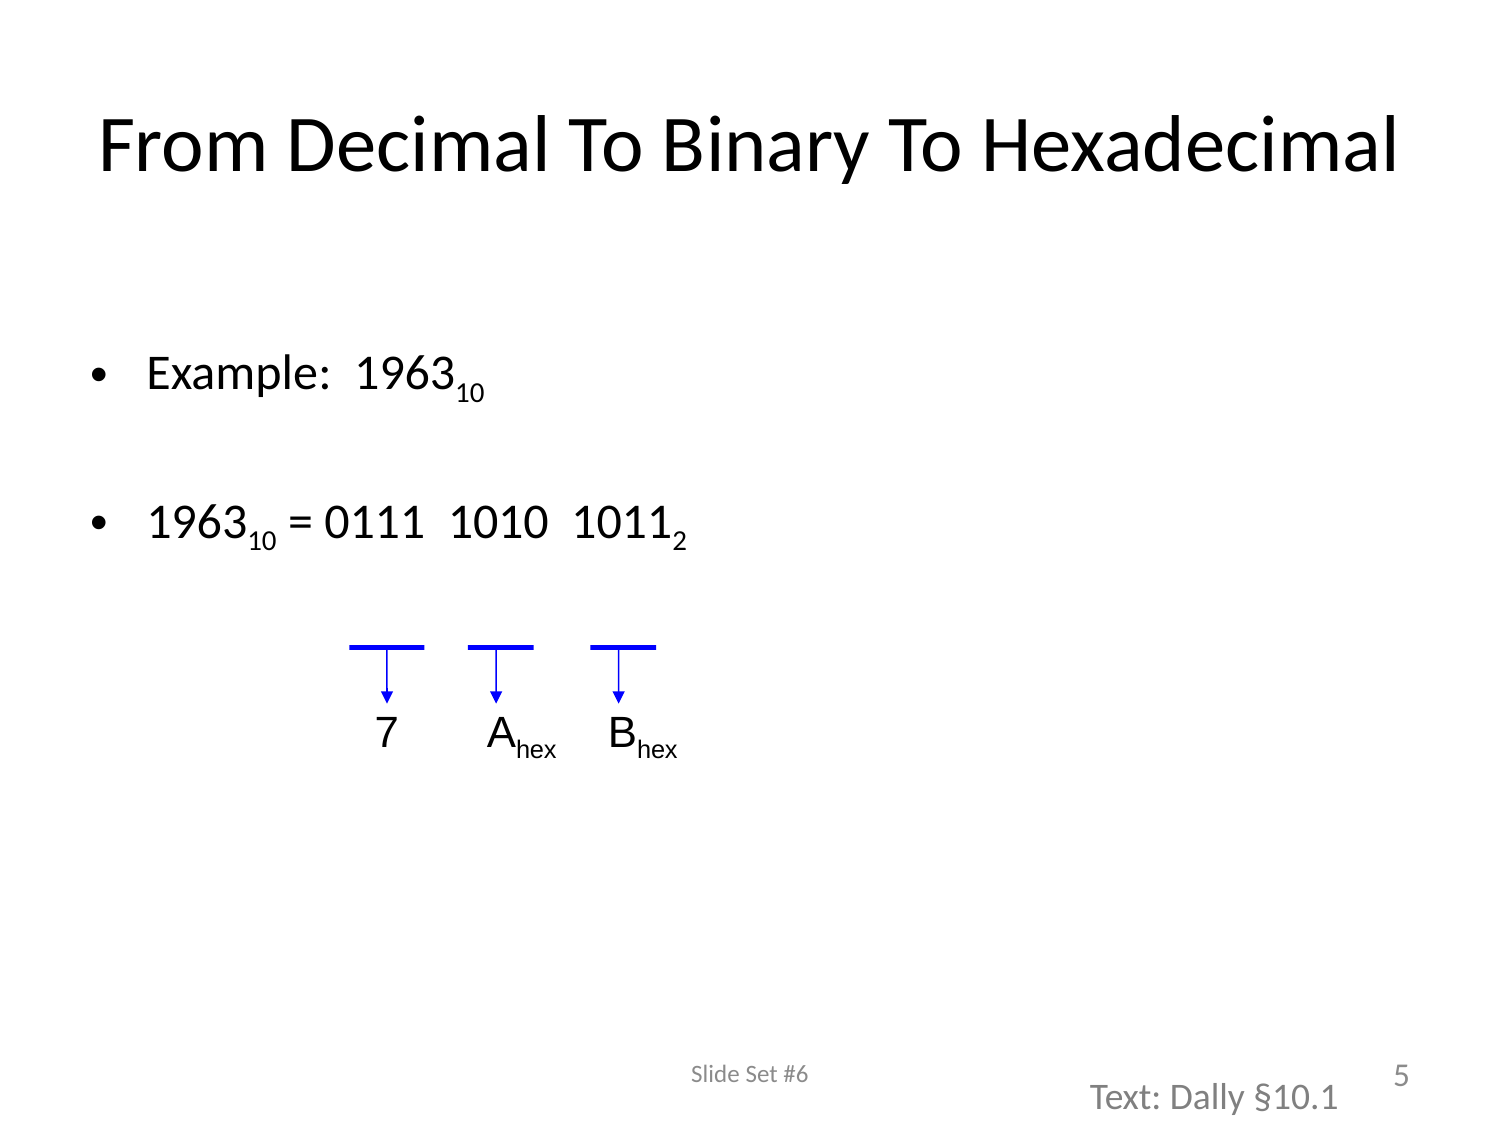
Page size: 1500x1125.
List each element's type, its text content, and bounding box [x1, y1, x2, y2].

title From Decimal To Binary To Hexadecimal [75, 45, 1425, 233]
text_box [349, 647, 425, 757]
list Example: 196310 196310 = 0111 1010 10112 [75, 262, 1425, 1005]
slide_number 5 [1074, 1042, 1425, 1103]
text_box Text: Dally §10.1 [1074, 1103, 1400, 1125]
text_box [467, 647, 561, 757]
footer Slide Set #6 [512, 1042, 988, 1103]
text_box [590, 647, 682, 757]
